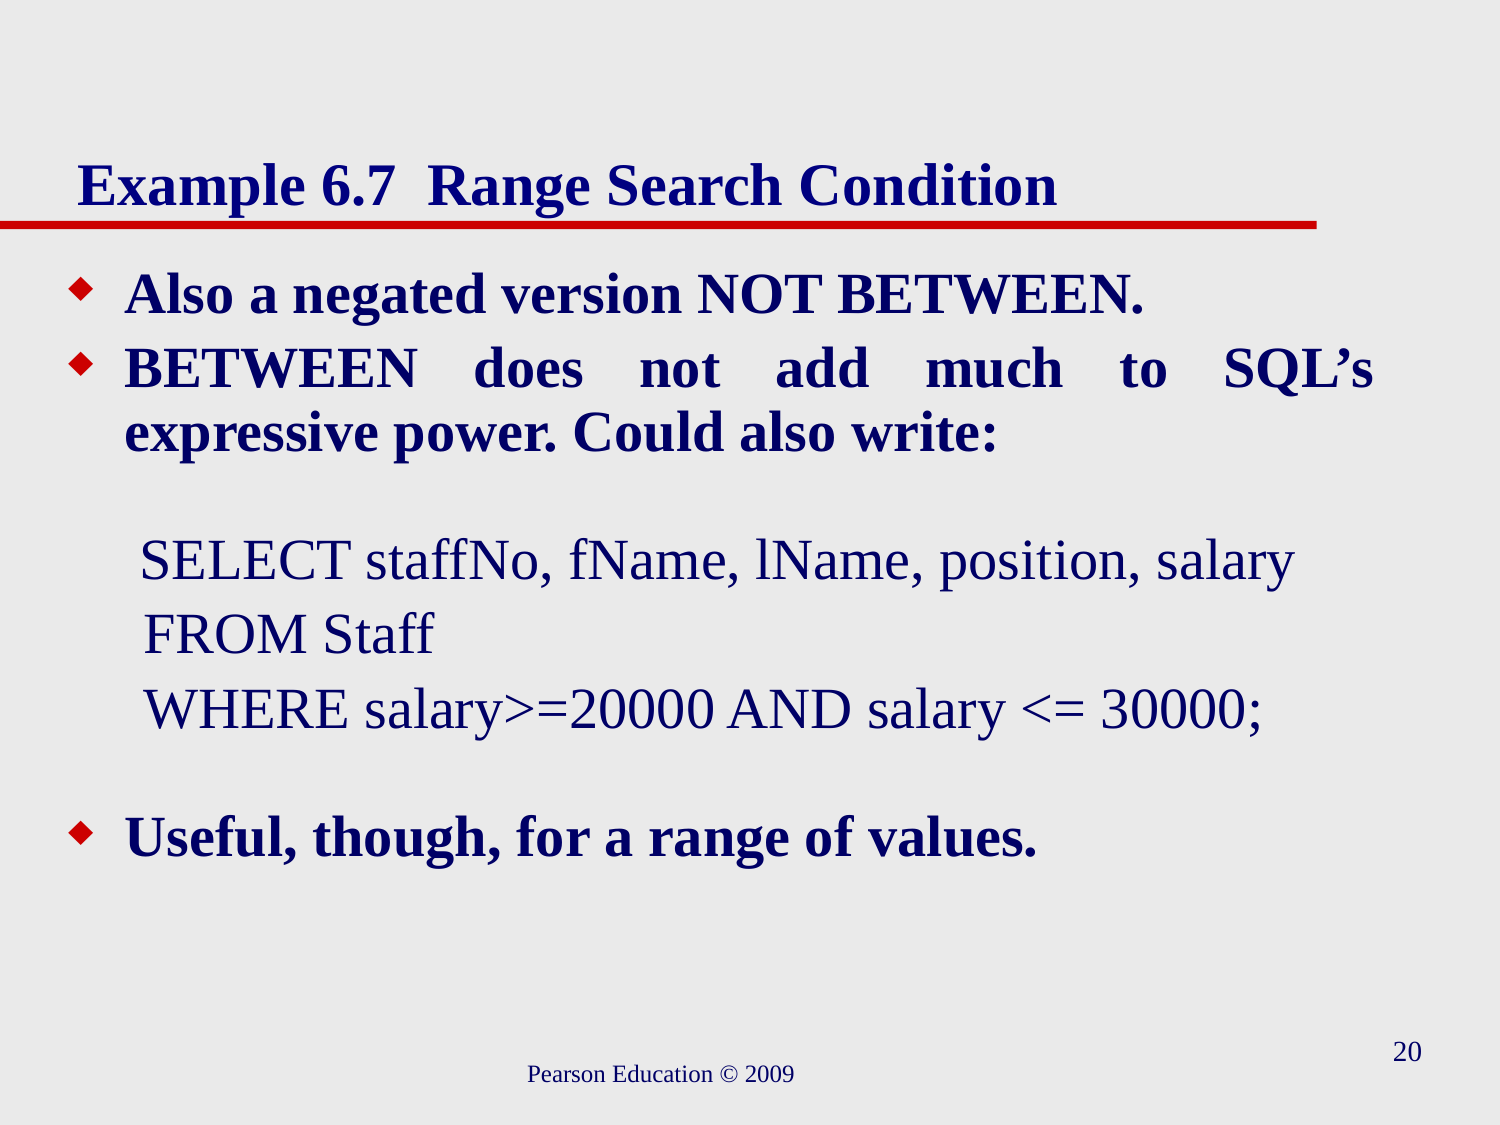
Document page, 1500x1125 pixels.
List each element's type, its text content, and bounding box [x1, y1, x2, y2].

title Example 6.7 Range Search Condition [62, 43, 1338, 226]
list Also a negated version NOT BETWEEN. BETWEEN does not add much to SQL’s expressive power. Could also write: SELECT staffNo, fName, lName, position, salary FROM Staff WHERE salary>=20000 AND salary <= 30000; Useful, though, for a range of values. [52, 255, 1391, 931]
text_box Pearson Education © 2009 [512, 1050, 1038, 1095]
slide_number 20 [1124, 1012, 1438, 1088]
